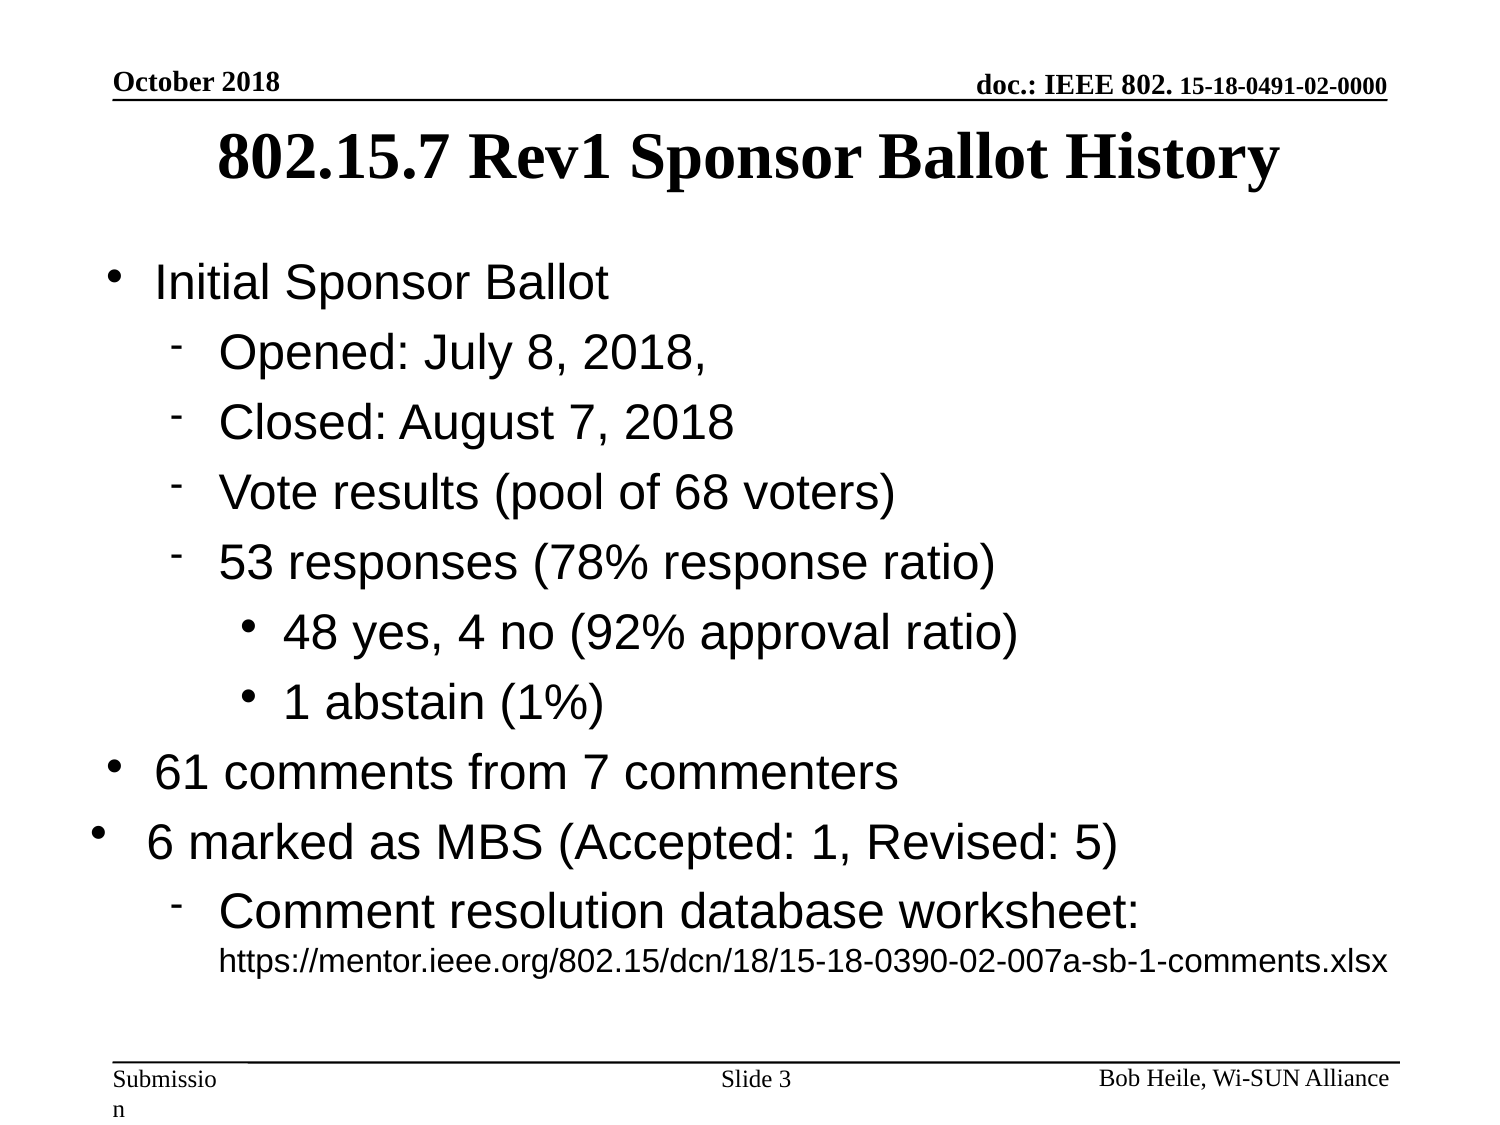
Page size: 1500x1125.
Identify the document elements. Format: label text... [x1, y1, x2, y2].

text_box 802.15.7 Rev1 Sponsor Ballot History [112, 104, 1388, 230]
slide_number Slide 3 [712, 1062, 800, 1093]
footer Bob Heile, Wi-SUN Alliance [1098, 1062, 1413, 1092]
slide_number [112, 62, 375, 98]
list Initial Sponsor Ballot Opened: July 8, 2018, Closed: August 7, 2018 Vote results (pool of 68 voters) 53 responses (78% response ratio) 48 yes, 4 no (92% approval ratio) 1 abstain (1%) 61 comments from 7 commenters 6 marked as MBS (Accepted: 1, Revised: 5) Comment resolution database worksheet: https://mentor.ieee.org/802.15/dcn/18/15-18-0390-02-007a-sb-1-comments.xlsx [75, 241, 1425, 1068]
